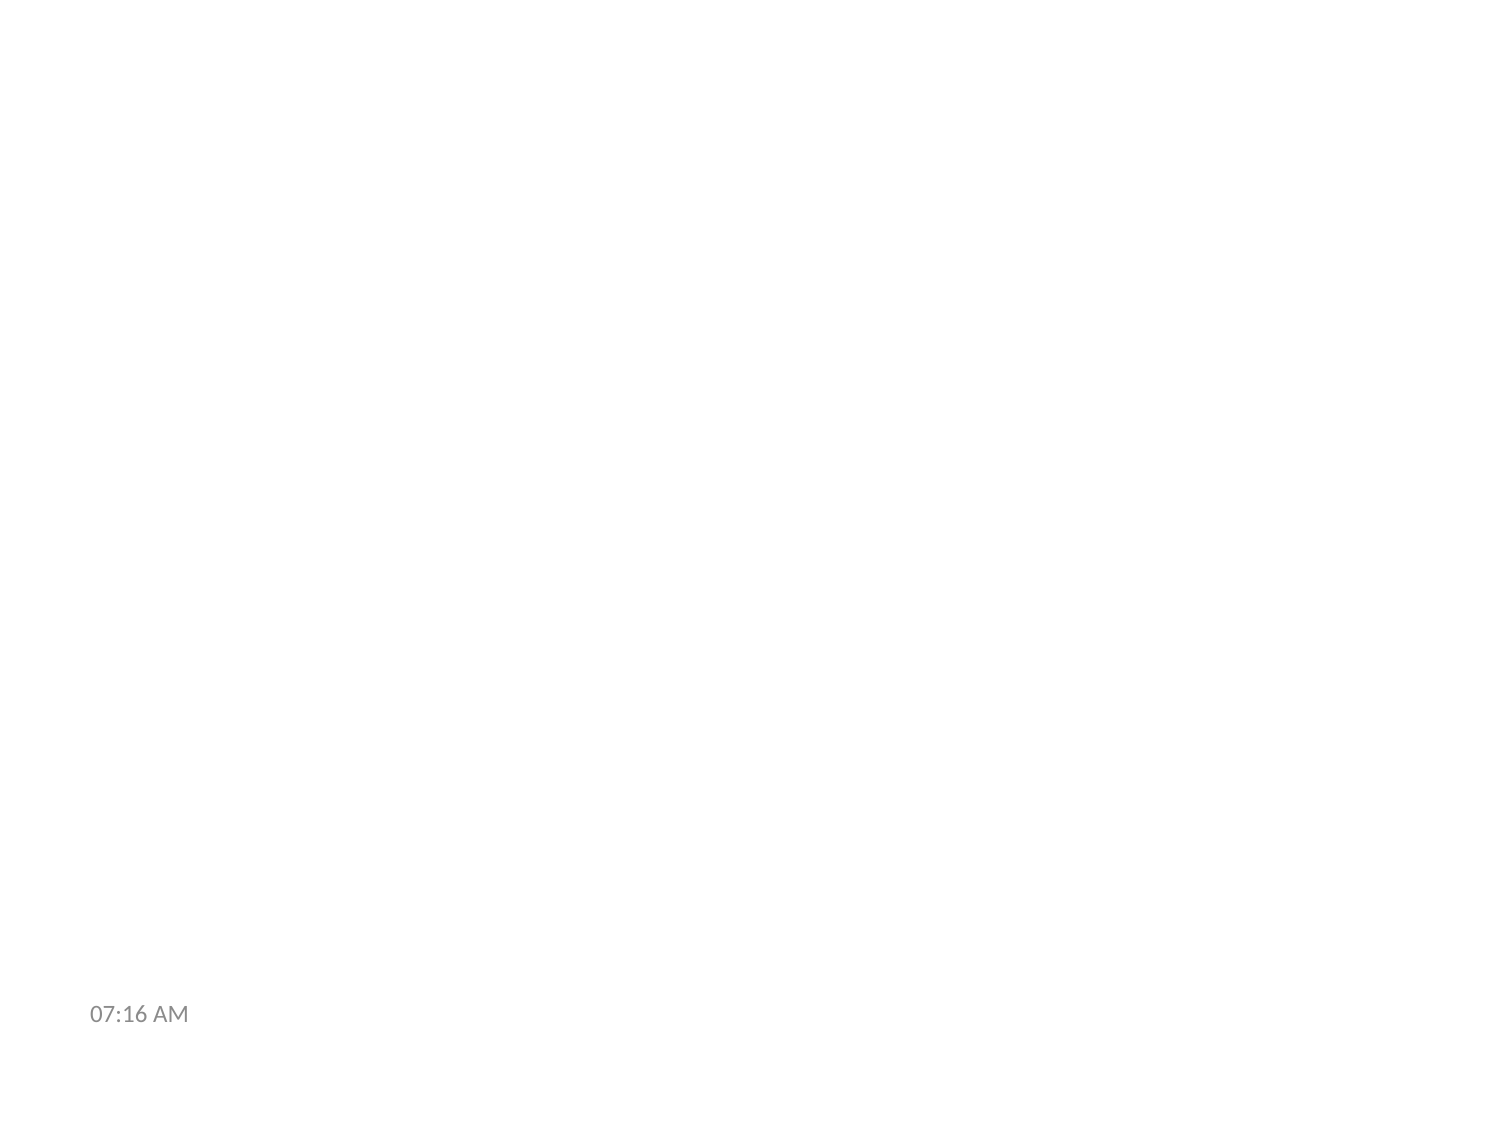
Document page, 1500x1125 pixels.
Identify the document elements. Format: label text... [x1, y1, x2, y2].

text_box 3:35 PM [75, 982, 425, 1043]
